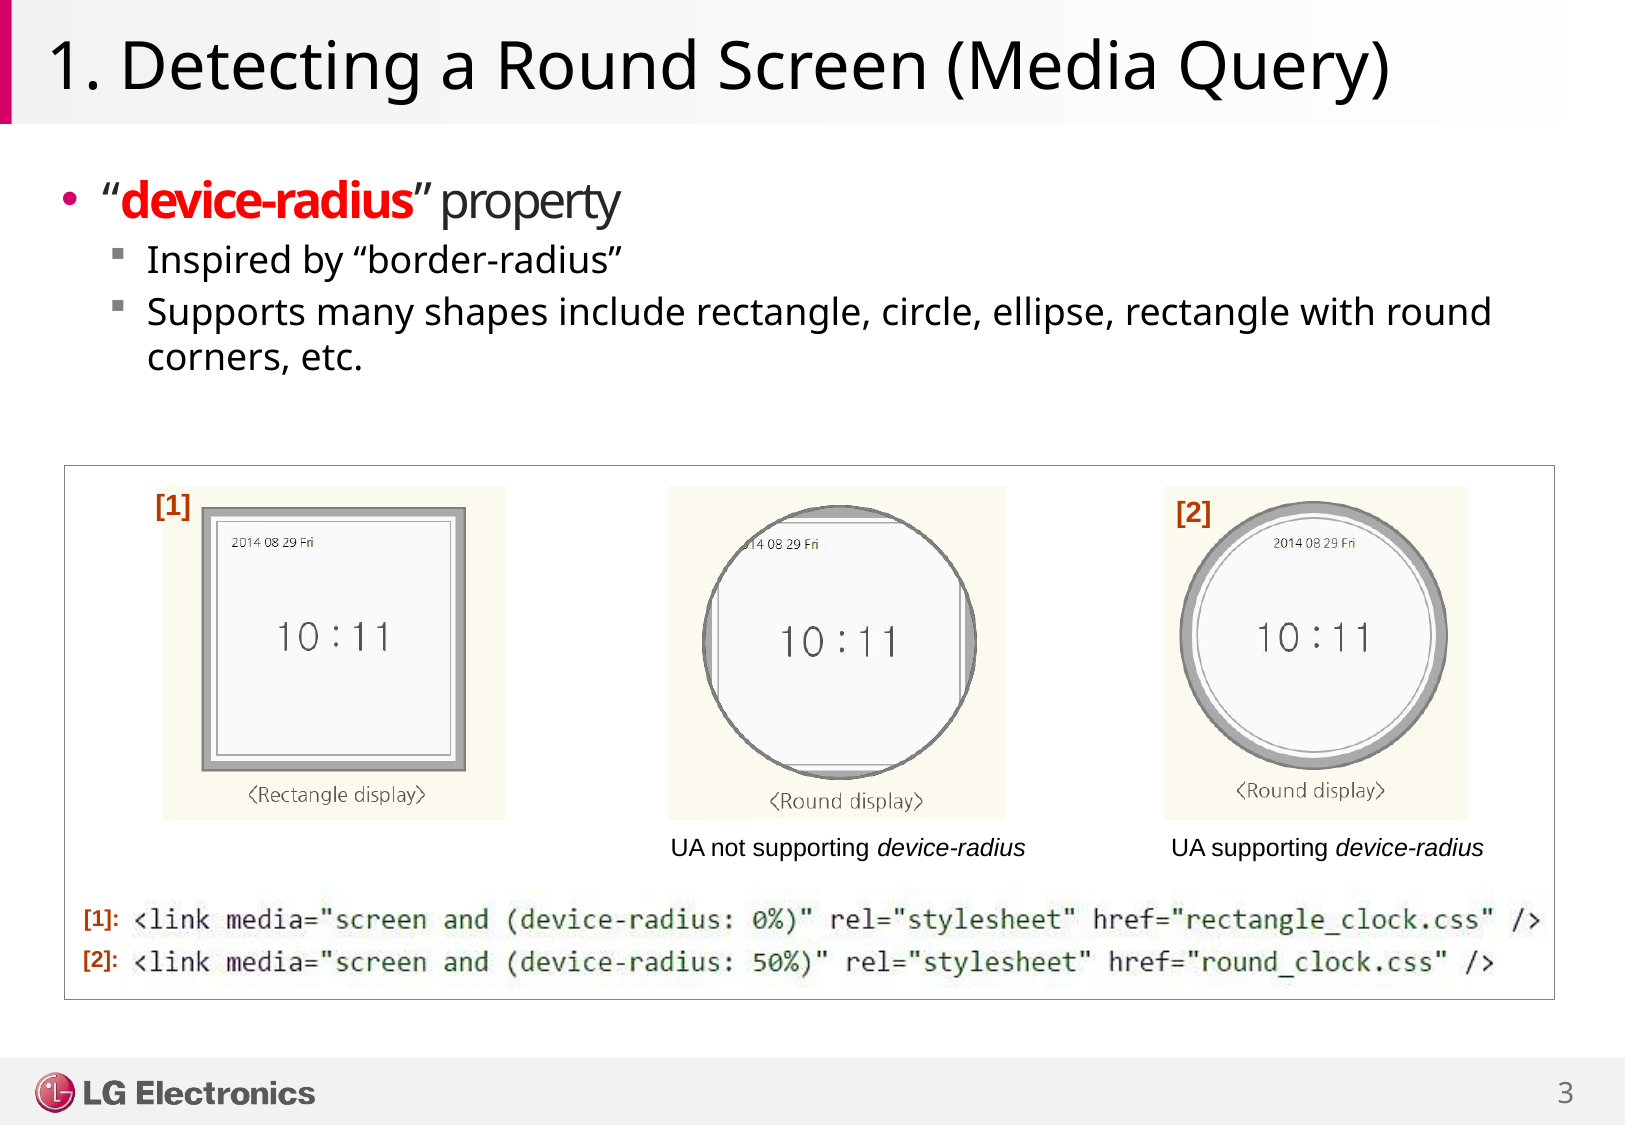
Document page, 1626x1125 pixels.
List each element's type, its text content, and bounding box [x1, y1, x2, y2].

picture [32, 1071, 317, 1113]
picture [120, 888, 1562, 996]
picture [668, 486, 1006, 820]
text_box [62, 464, 1556, 1002]
picture [1164, 486, 1468, 820]
picture [162, 486, 507, 820]
list “device-radius” property Inspired by “border-radius” Supports many shapes include rectangle, circle, ellipse, rectangle with round corners, etc. [31, 160, 1594, 1047]
title 1. Detecting a Round Screen (Media Query) [31, 11, 1593, 114]
